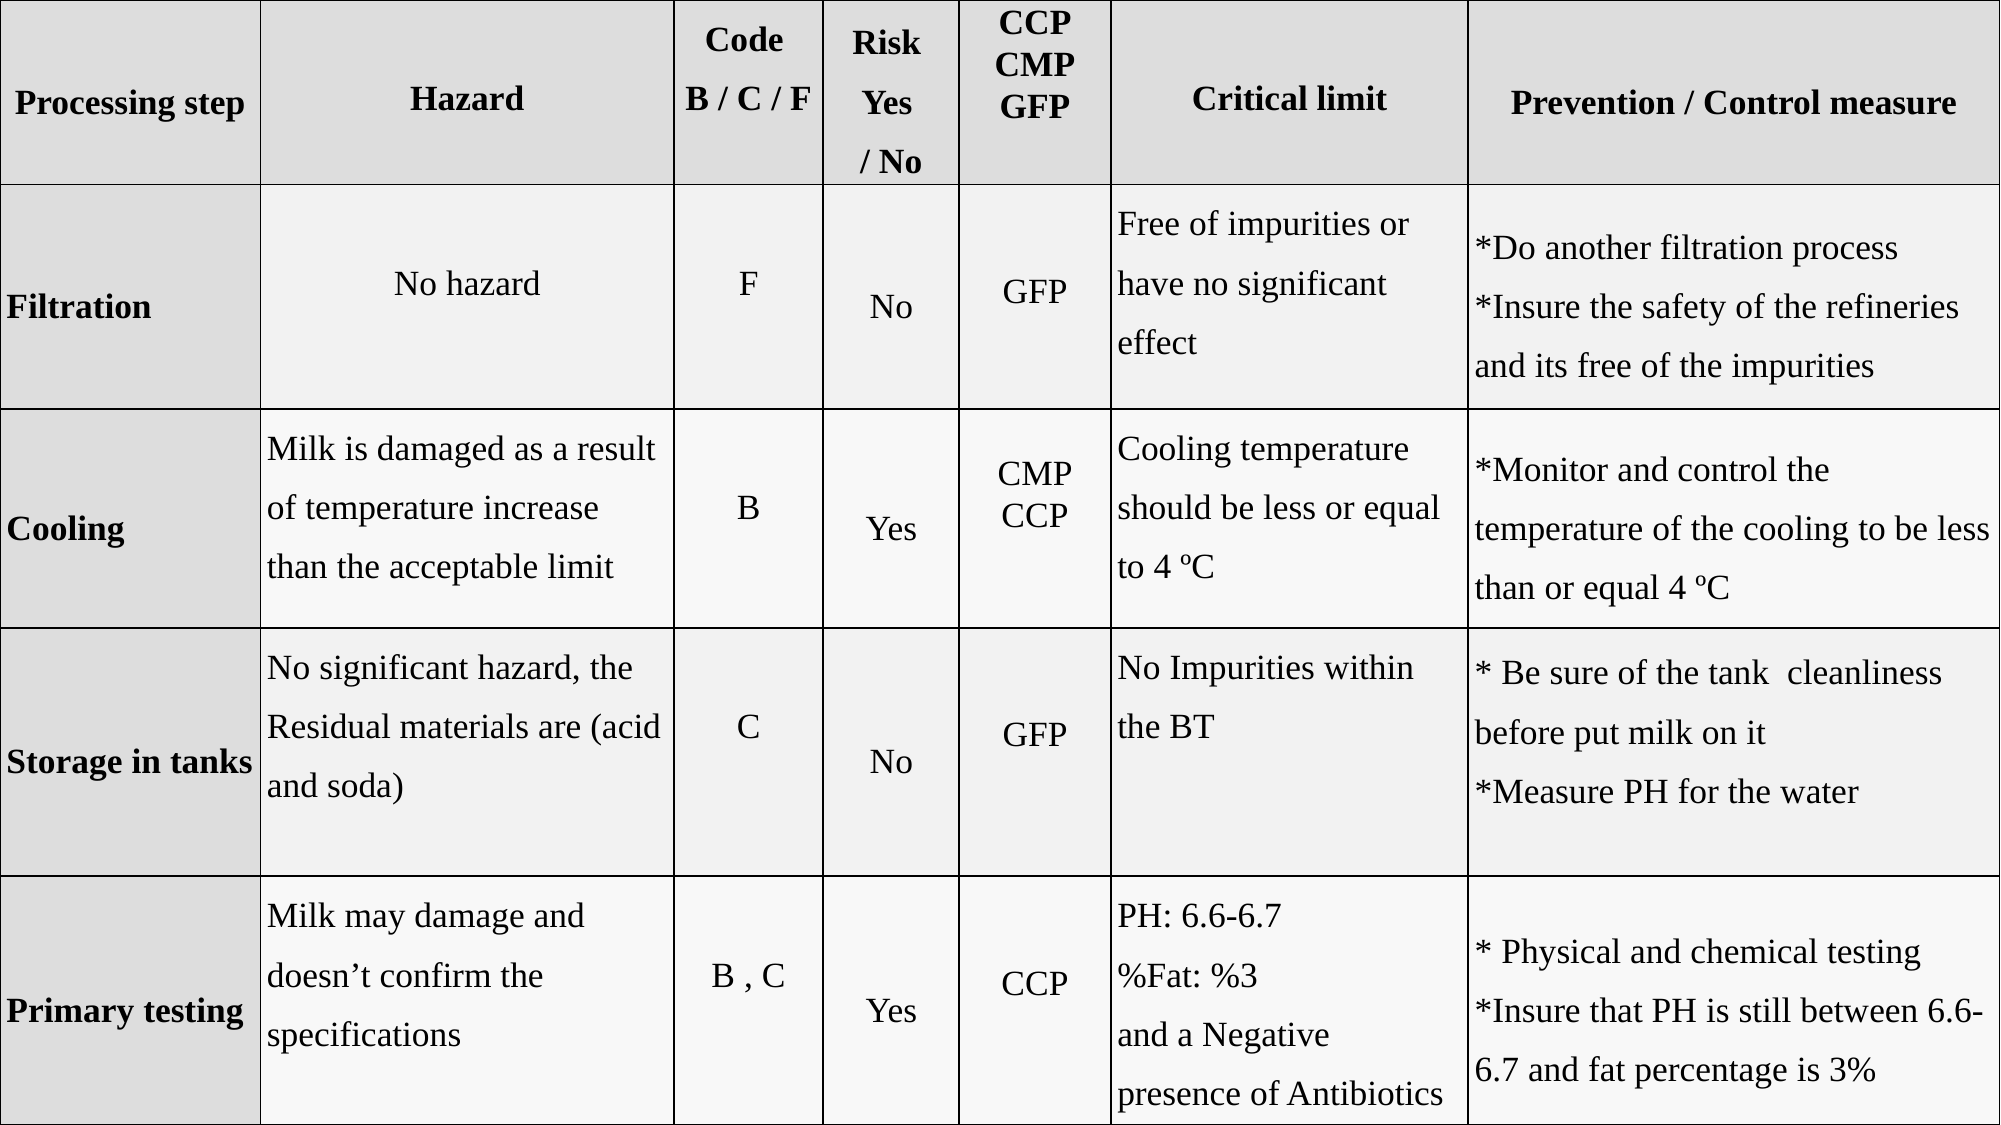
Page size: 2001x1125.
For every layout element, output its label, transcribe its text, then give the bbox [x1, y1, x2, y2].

table_cell PH: 6.6-6.7 %Fat: %3 and a Negative presence of Antibiotics [1112, 877, 1467, 1124]
table_cell CCP [960, 877, 1110, 1124]
table_cell * Be sure of the tank cleanliness before put milk on it *Measure PH for the water [1469, 629, 1999, 875]
table_cell Cooling [1, 410, 260, 627]
table_header Hazard [261, 1, 673, 184]
table_cell CMP CCP [960, 410, 1110, 627]
table_header Processing step [1, 1, 260, 184]
table_cell B [675, 410, 822, 627]
table_cell Storage in tanks [1, 629, 260, 875]
table_header Prevention / Control measure [1469, 1, 1999, 184]
table_header Critical limit [1112, 1, 1467, 184]
table_cell Cooling temperature should be less or equal to 4 ºC [1112, 410, 1467, 627]
table_header CCP CMP GFP [960, 1, 1110, 184]
table_cell GFP [960, 629, 1110, 875]
table_cell *Monitor and control the temperature of the cooling to be less than or equal 4 ºC [1469, 410, 1999, 627]
table_header Risk Yes / No [824, 1, 958, 184]
table_cell No significant hazard, the Residual materials are (acid and soda) [261, 629, 673, 875]
table_header Code B / C / F [675, 1, 822, 184]
table_cell * Physical and chemical testing *Insure that PH is still between 6.6-6.7 and fat percentage is 3% [1469, 877, 1999, 1124]
table_cell B , C [675, 877, 822, 1124]
table_cell *Do another filtration process *Insure the safety of the refineries and its free of the impurities [1469, 185, 1999, 408]
table_cell No hazard [261, 185, 673, 408]
table_cell Yes [824, 410, 958, 627]
table_cell F [675, 185, 822, 408]
table_cell GFP [960, 185, 1110, 408]
table_cell No Impurities within the BT [1112, 629, 1467, 875]
table_cell C [675, 629, 822, 875]
table_cell Yes [824, 877, 958, 1124]
table_cell Primary testing [1, 877, 260, 1124]
table_cell Free of impurities or have no significant effect [1112, 185, 1467, 408]
table_cell Milk may damage and doesn’t confirm the specifications [261, 877, 673, 1124]
table_cell No [824, 629, 958, 875]
table_cell Filtration [1, 185, 260, 408]
table_cell No [824, 185, 958, 408]
table_cell Milk is damaged as a result of temperature increase than the acceptable limit [261, 410, 673, 627]
